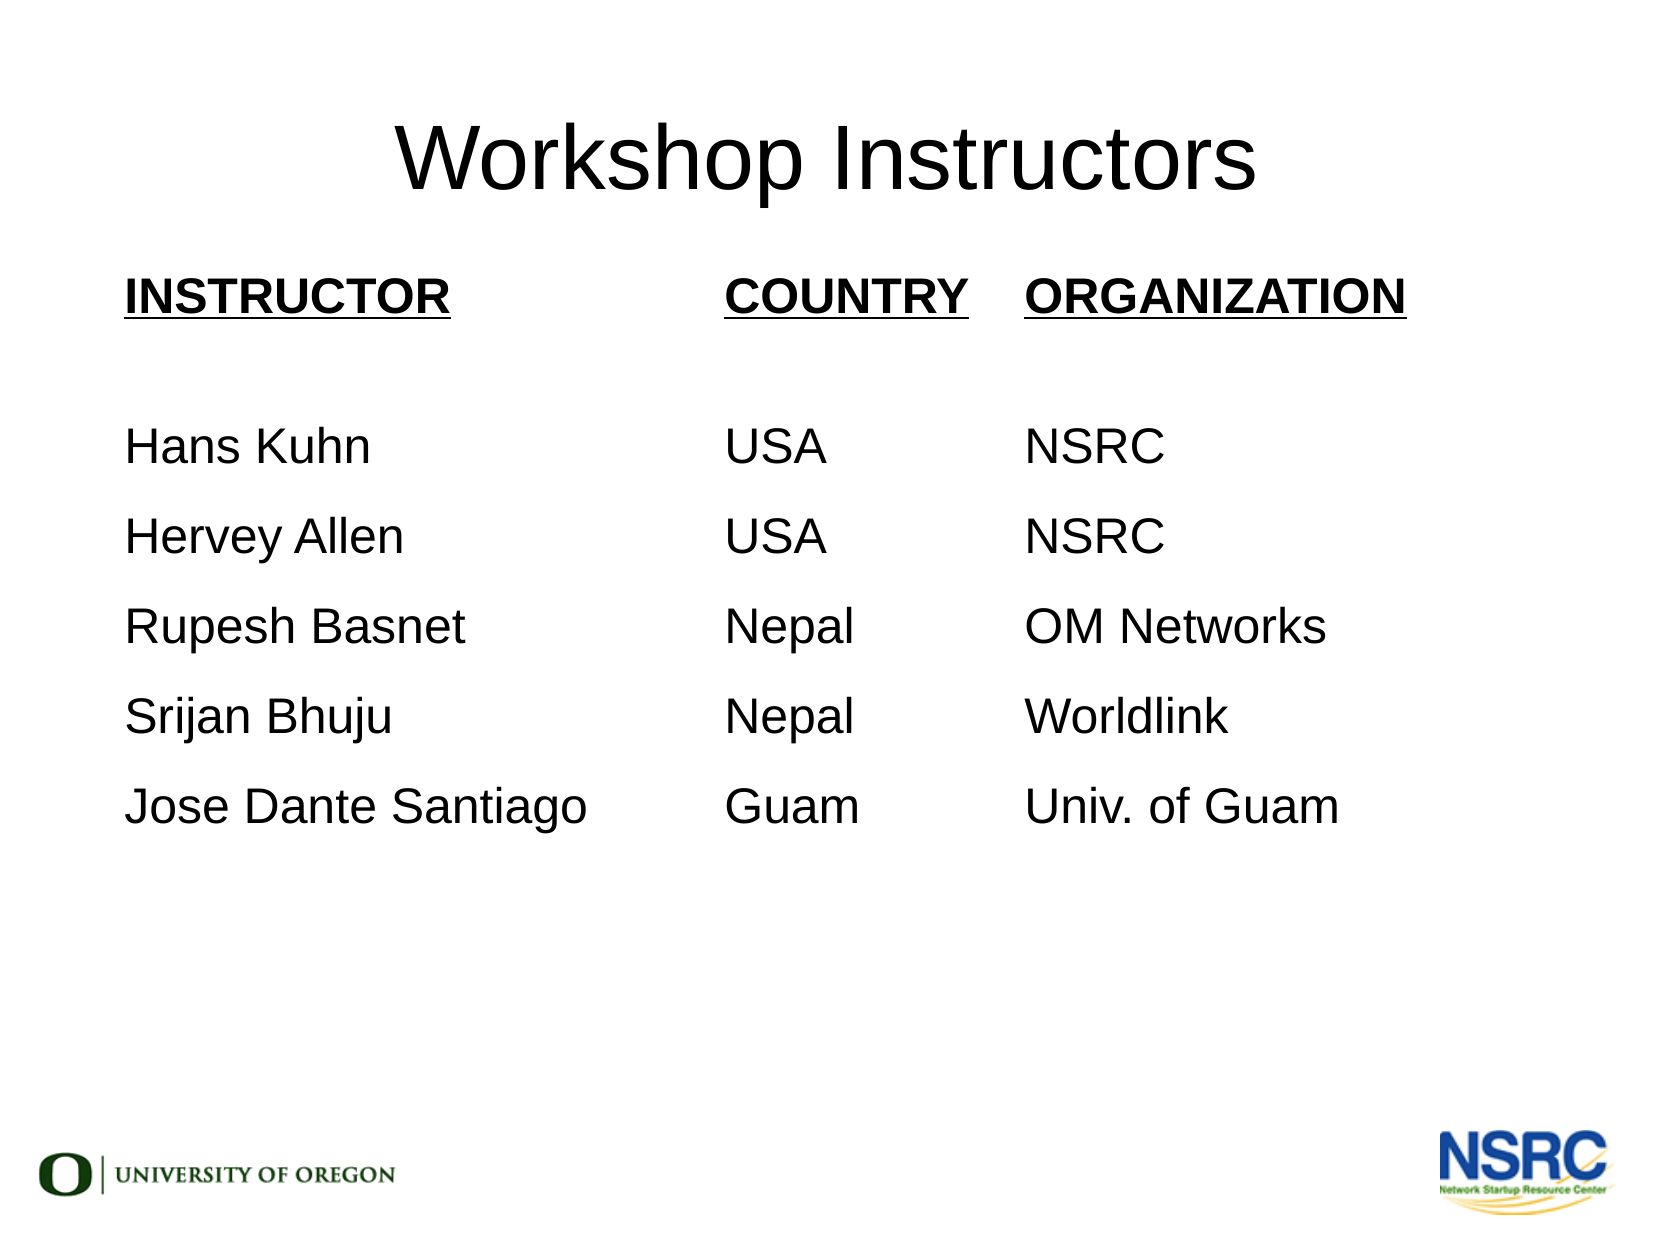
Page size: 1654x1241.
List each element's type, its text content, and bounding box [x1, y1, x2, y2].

picture [1440, 1130, 1616, 1215]
text_box Workshop Instructors [82, 49, 1571, 257]
picture [37, 1151, 397, 1198]
text_box INSTRUCTOR COUNTRY ORGANIZATION Hans Kuhn USA NSRC Hervey Allen USA NSRC Rupesh Basnet Nepal OM Networks Srijan Bhuju Nepal Worldlink Jose Dante Santiago Guam Univ. of Guam [109, 256, 1539, 962]
